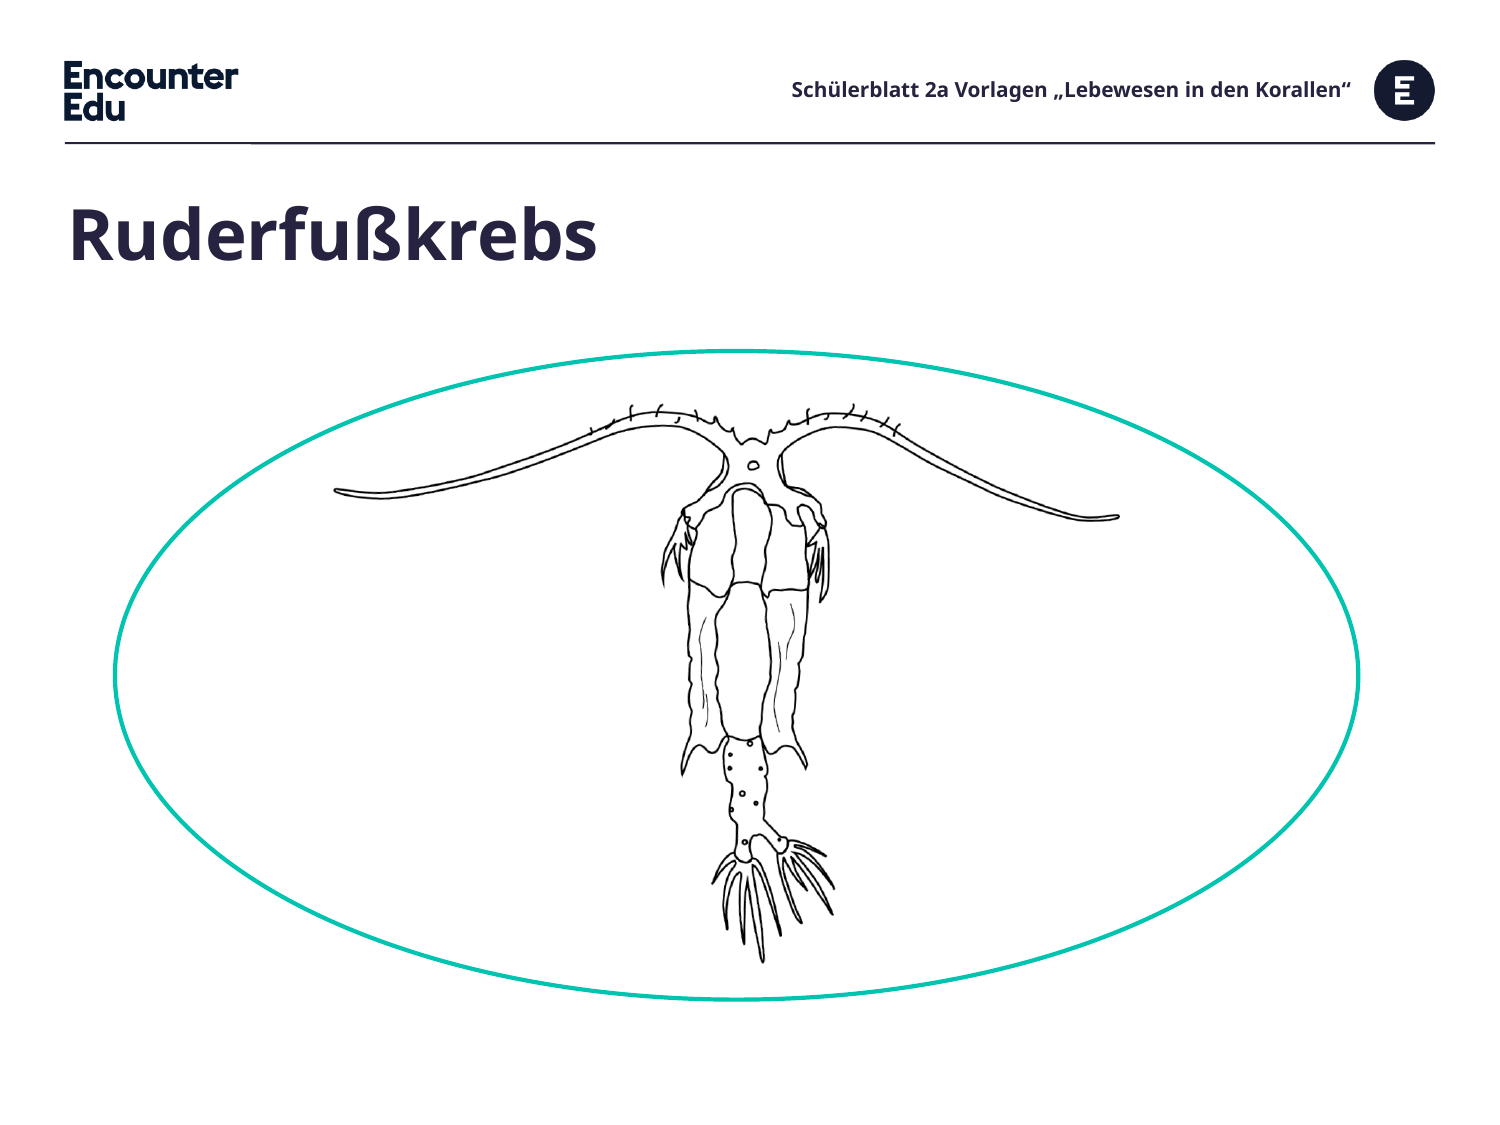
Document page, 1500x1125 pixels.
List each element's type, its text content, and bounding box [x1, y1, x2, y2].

picture [302, 392, 1107, 987]
text_box [1107, 414, 1359, 936]
text_box [929, 366, 1040, 392]
picture [1372, 58, 1436, 122]
text_box [435, 959, 1038, 1000]
title Schülerblatt 2a Vorlagen „Lebewesen in den Korallen“ [749, 67, 1359, 114]
picture [60, 59, 243, 122]
list Ruderfußkrebs [59, 191, 929, 394]
text_box [114, 435, 319, 916]
